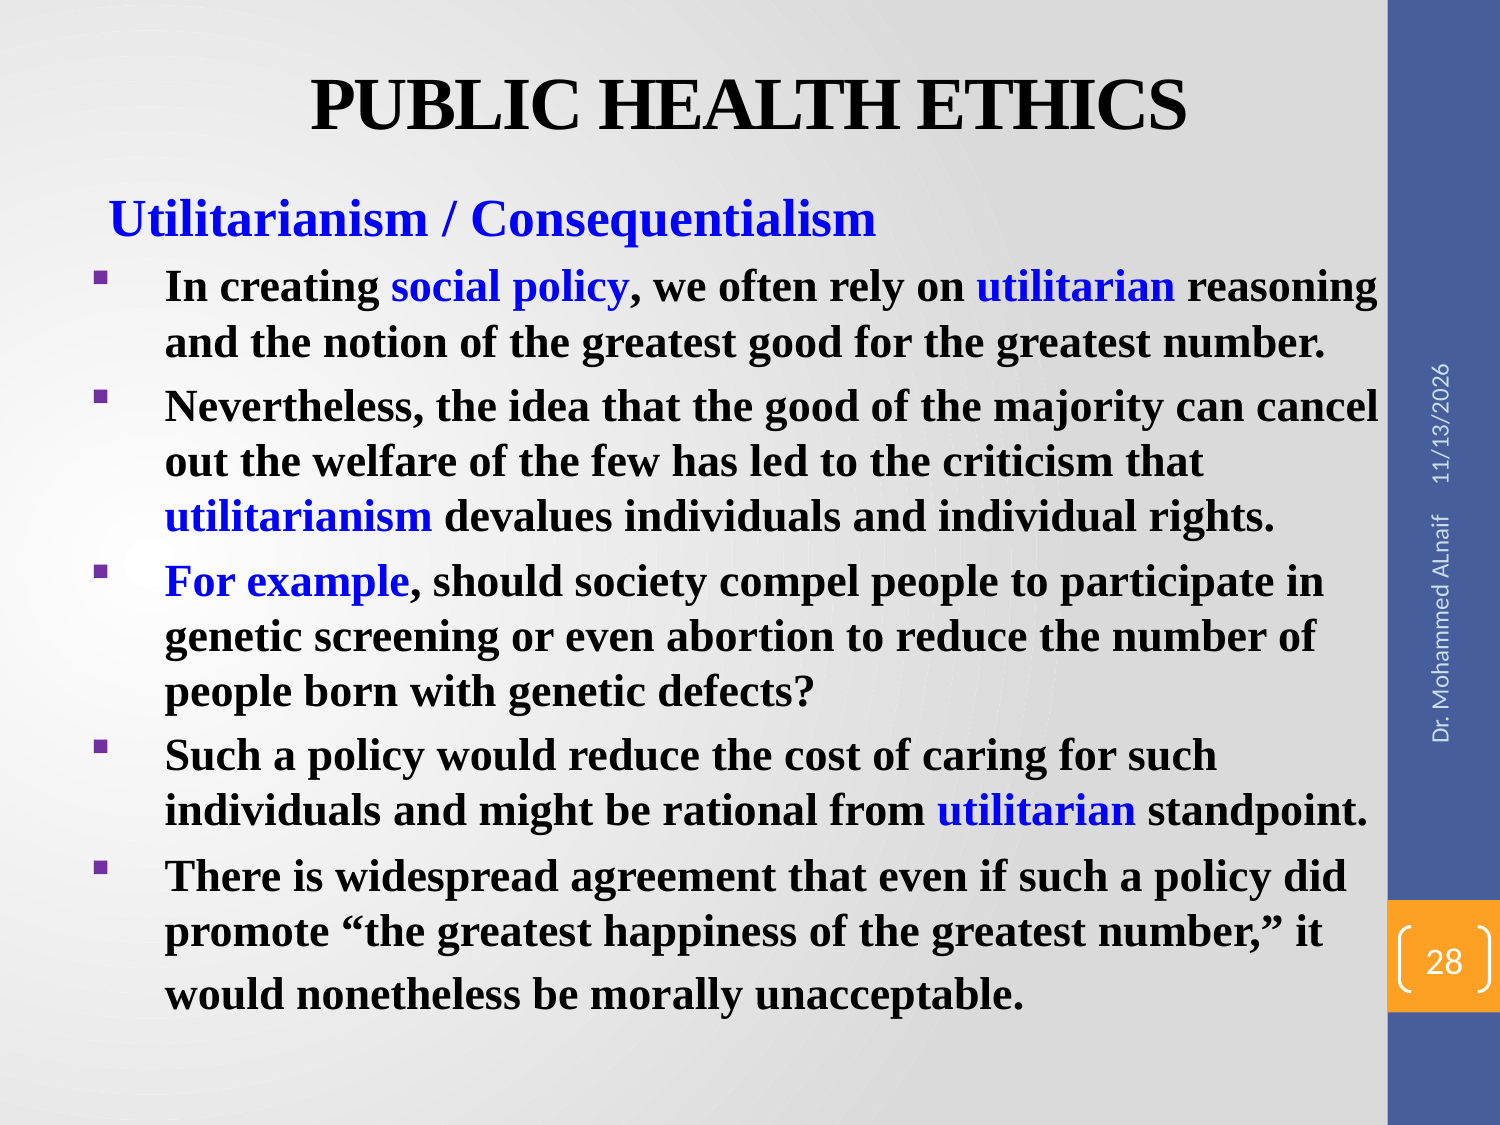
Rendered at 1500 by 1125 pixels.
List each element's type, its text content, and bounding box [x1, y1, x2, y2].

title PUBLIC HEALTH ETHICS [75, 37, 1425, 163]
list Utilitarianism / Consequentialism In creating social policy, we often rely on utilitarian reasoning and the notion of the greatest good for the greatest number. Nevertheless, the idea that the good of the majority can cancel out the welfare of the few has led to the criticism that utilitarianism devalues individuals and individual rights. For example, should society compel people to participate in genetic screening or even abortion to reduce the number of people born with genetic defects? Such a policy would reduce the cost of caring for such individuals and might be rational from utilitarian standpoint. There is widespread agreement that even if such a policy did promote “the greatest happiness of the greatest number,” it would nonetheless be morally unacceptable. [75, 174, 1400, 1075]
footer Dr. Mohammed ALnaif [1408, 500, 1469, 889]
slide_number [1408, 100, 1469, 500]
slide_number 28 [1400, 925, 1492, 994]
